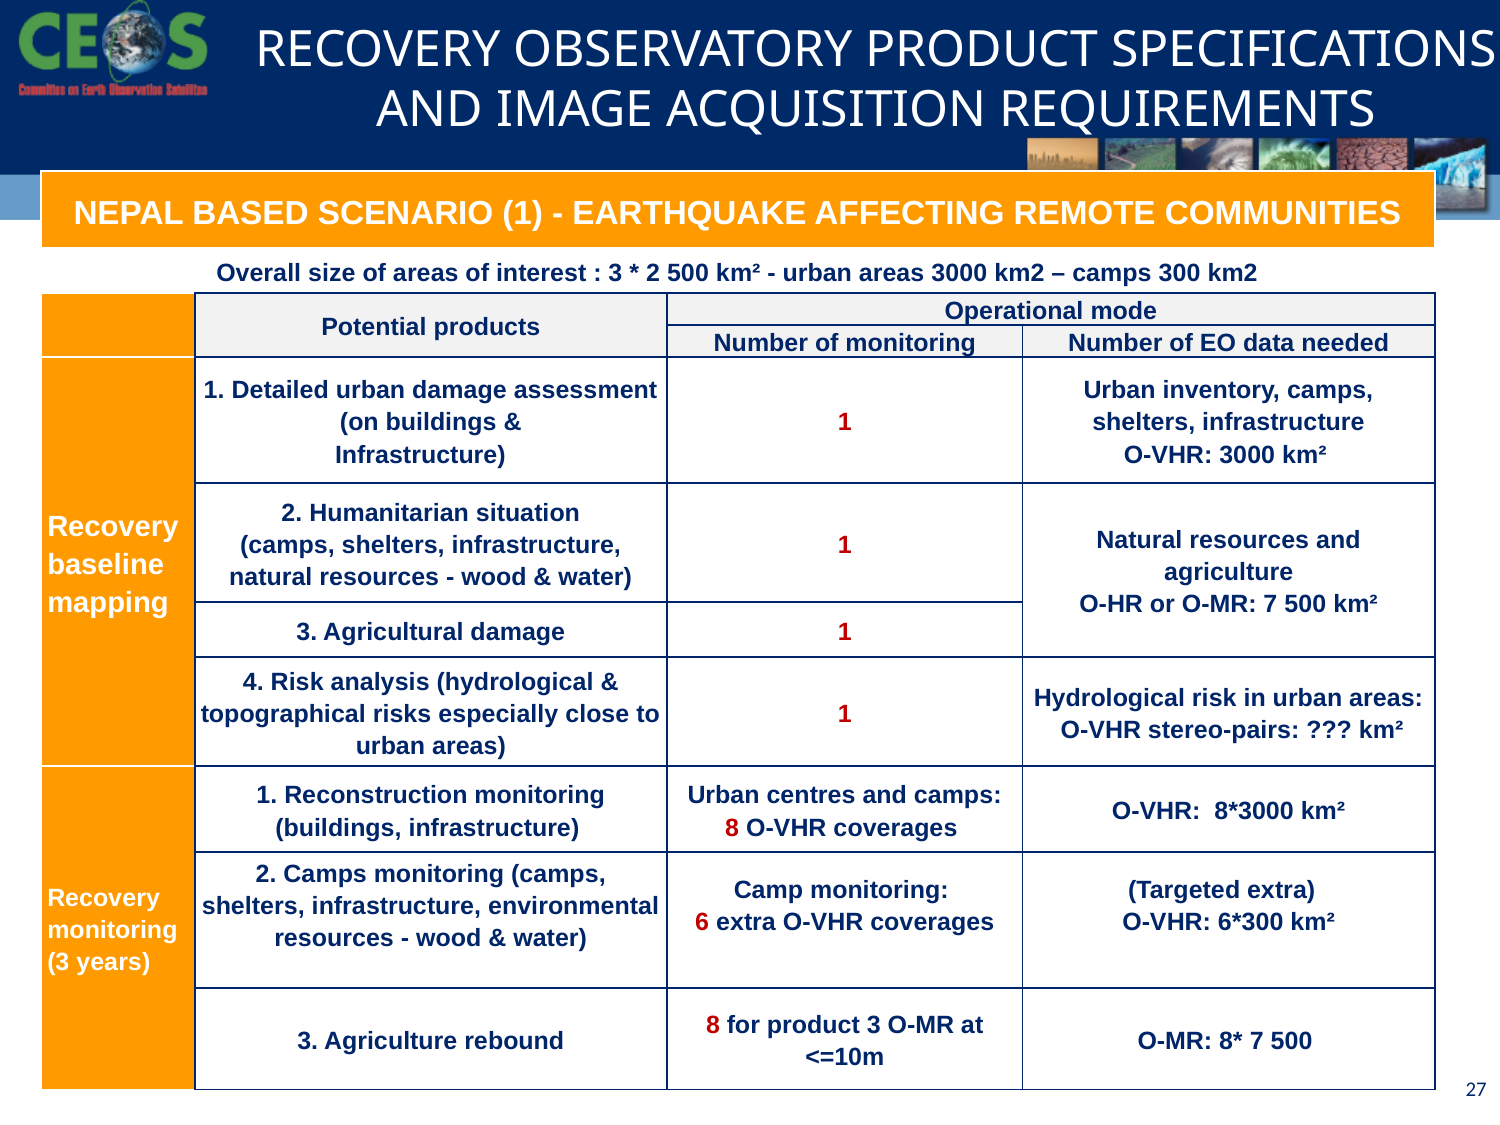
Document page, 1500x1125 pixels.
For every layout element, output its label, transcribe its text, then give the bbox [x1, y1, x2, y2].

table_cell 2. Humanitarian situation (camps, shelters, infrastructure, natural resources - wood & water) [196, 484, 666, 601]
table_cell 2. Camps monitoring (camps, shelters, infrastructure, environmental resources - wood & water) [196, 853, 666, 987]
table_cell Natural resources and agriculture O-HR or O-MR: 7 500 km² [1023, 484, 1434, 656]
table_cell 1. Reconstruction monitoring (buildings, infrastructure) [196, 767, 666, 851]
table_cell Recovery baseline mapping [42, 358, 194, 765]
table_cell Urban inventory, camps, shelters, infrastructure O-VHR: 3000 km² [1023, 358, 1434, 482]
table_cell Overall size of areas of interest : 3 * 2 500 km² - urban areas 3000 km2 – camps 300 km2 [42, 252, 1434, 292]
table_cell Recovery monitoring (3 years) [42, 767, 194, 1089]
table_cell Potential products [196, 294, 666, 356]
table_cell 3. Agriculture rebound [196, 989, 666, 1089]
table_cell 3. Agricultural damage [196, 603, 666, 656]
table_cell 1 [668, 358, 1022, 482]
table_cell (Targeted extra) O-VHR: 6*300 km² [1023, 853, 1434, 987]
picture [0, 0, 1500, 220]
text_box RECOVERY OBSERVATORY PRODUCT SPECIFICATIONS AND IMAGE ACQUISITION REQUIREMENTS [224, 8, 1500, 144]
table_cell Number of monitoring [668, 326, 1022, 356]
table_cell 8 for product 3 O-MR at <=10m [668, 989, 1022, 1089]
table_cell 1 [668, 658, 1022, 765]
table_header NEPAL BASED SCENARIO (1) - EARTHQUAKE AFFECTING REMOTE COMMUNITIES [42, 172, 1434, 247]
table_cell Camp monitoring: 6 extra O-VHR coverages [668, 853, 1022, 987]
table_cell O-VHR: 8*3000 km² [1023, 767, 1434, 851]
slide_number 27 [1151, 1068, 1500, 1118]
table_cell O-MR: 8* 7 500 [1023, 989, 1434, 1089]
table_cell 1 [668, 484, 1022, 601]
table_cell Urban centres and camps: 8 O-VHR coverages [668, 767, 1022, 851]
table_cell Number of EO data needed [1023, 326, 1434, 356]
table_cell 4. Risk analysis (hydrological & topographical risks especially close to urban areas) [196, 658, 666, 765]
table_cell 1. Detailed urban damage assessment (on buildings & Infrastructure) [196, 358, 666, 482]
table_cell [42, 294, 194, 356]
table_cell 1 [668, 603, 1022, 656]
table_cell Operational mode [668, 294, 1434, 324]
table_cell Hydrological risk in urban areas: O-VHR stereo-pairs: ??? km² [1023, 658, 1434, 765]
